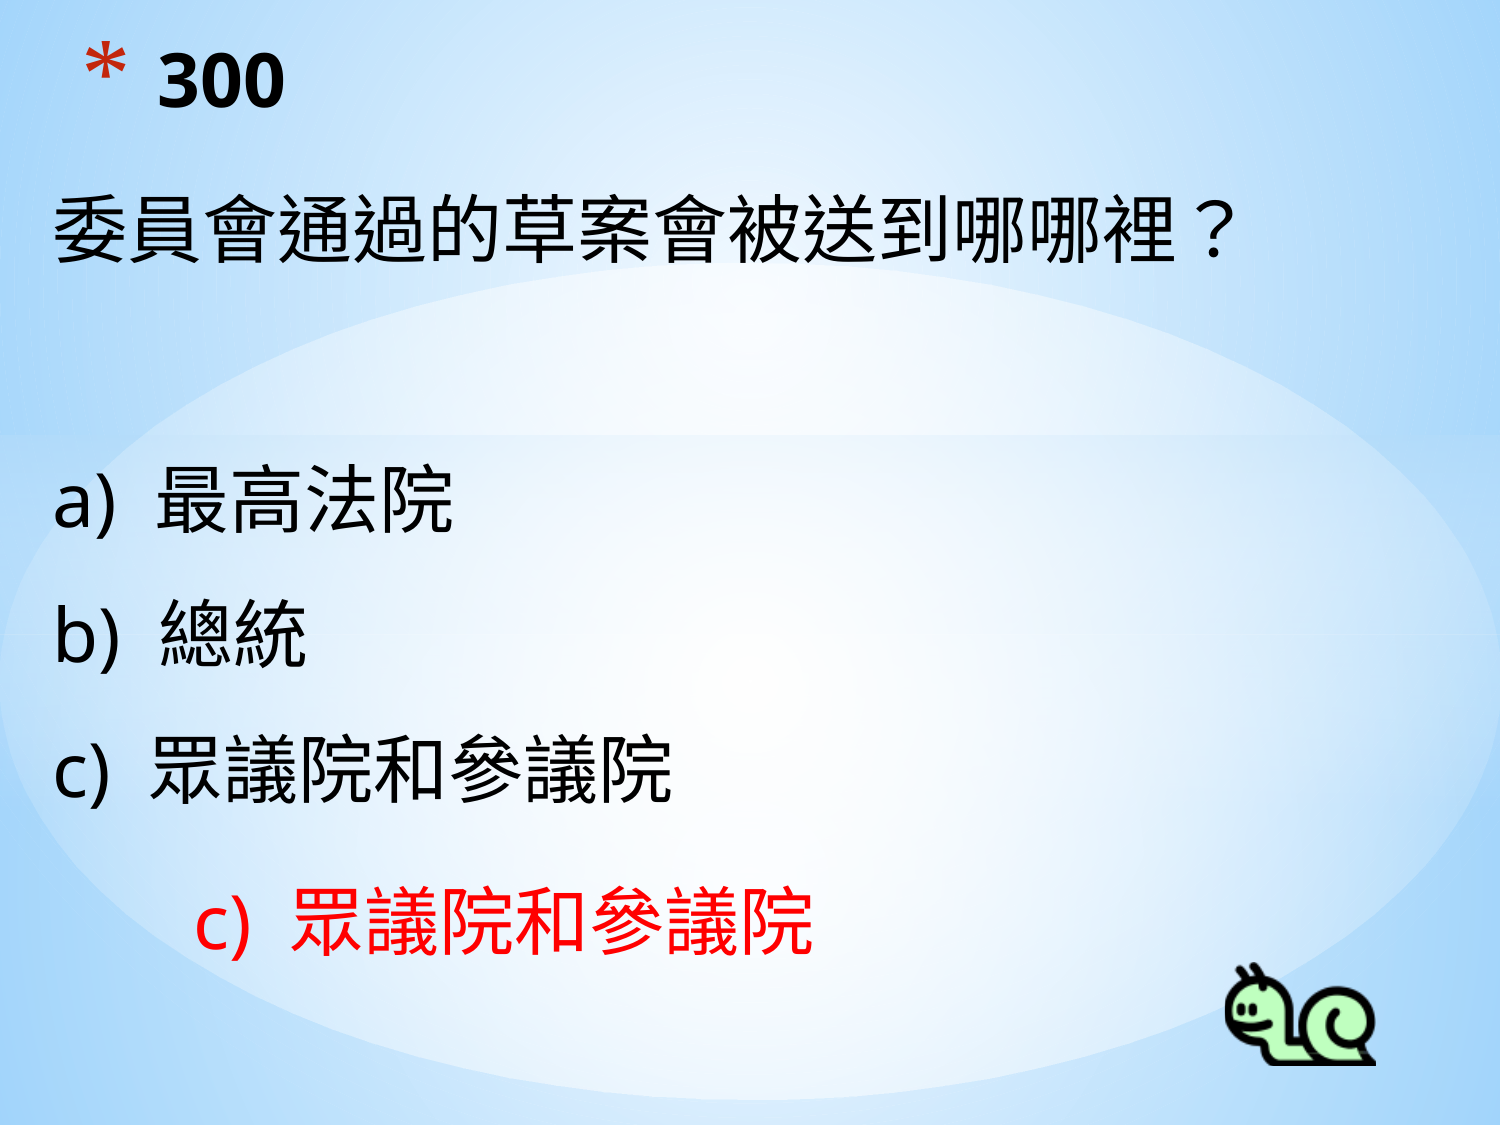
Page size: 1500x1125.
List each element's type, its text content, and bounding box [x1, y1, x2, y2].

text_box 委員會通過的草案會被送到哪哪裡？ [37, 174, 1463, 280]
text_box a) 最高法院 b) 總統 c) 眾議院和參議院 [37, 399, 1242, 955]
text_box c) 眾議院和參議院 [178, 867, 830, 1123]
picture [1224, 962, 1377, 1067]
title 300 [37, 24, 375, 150]
